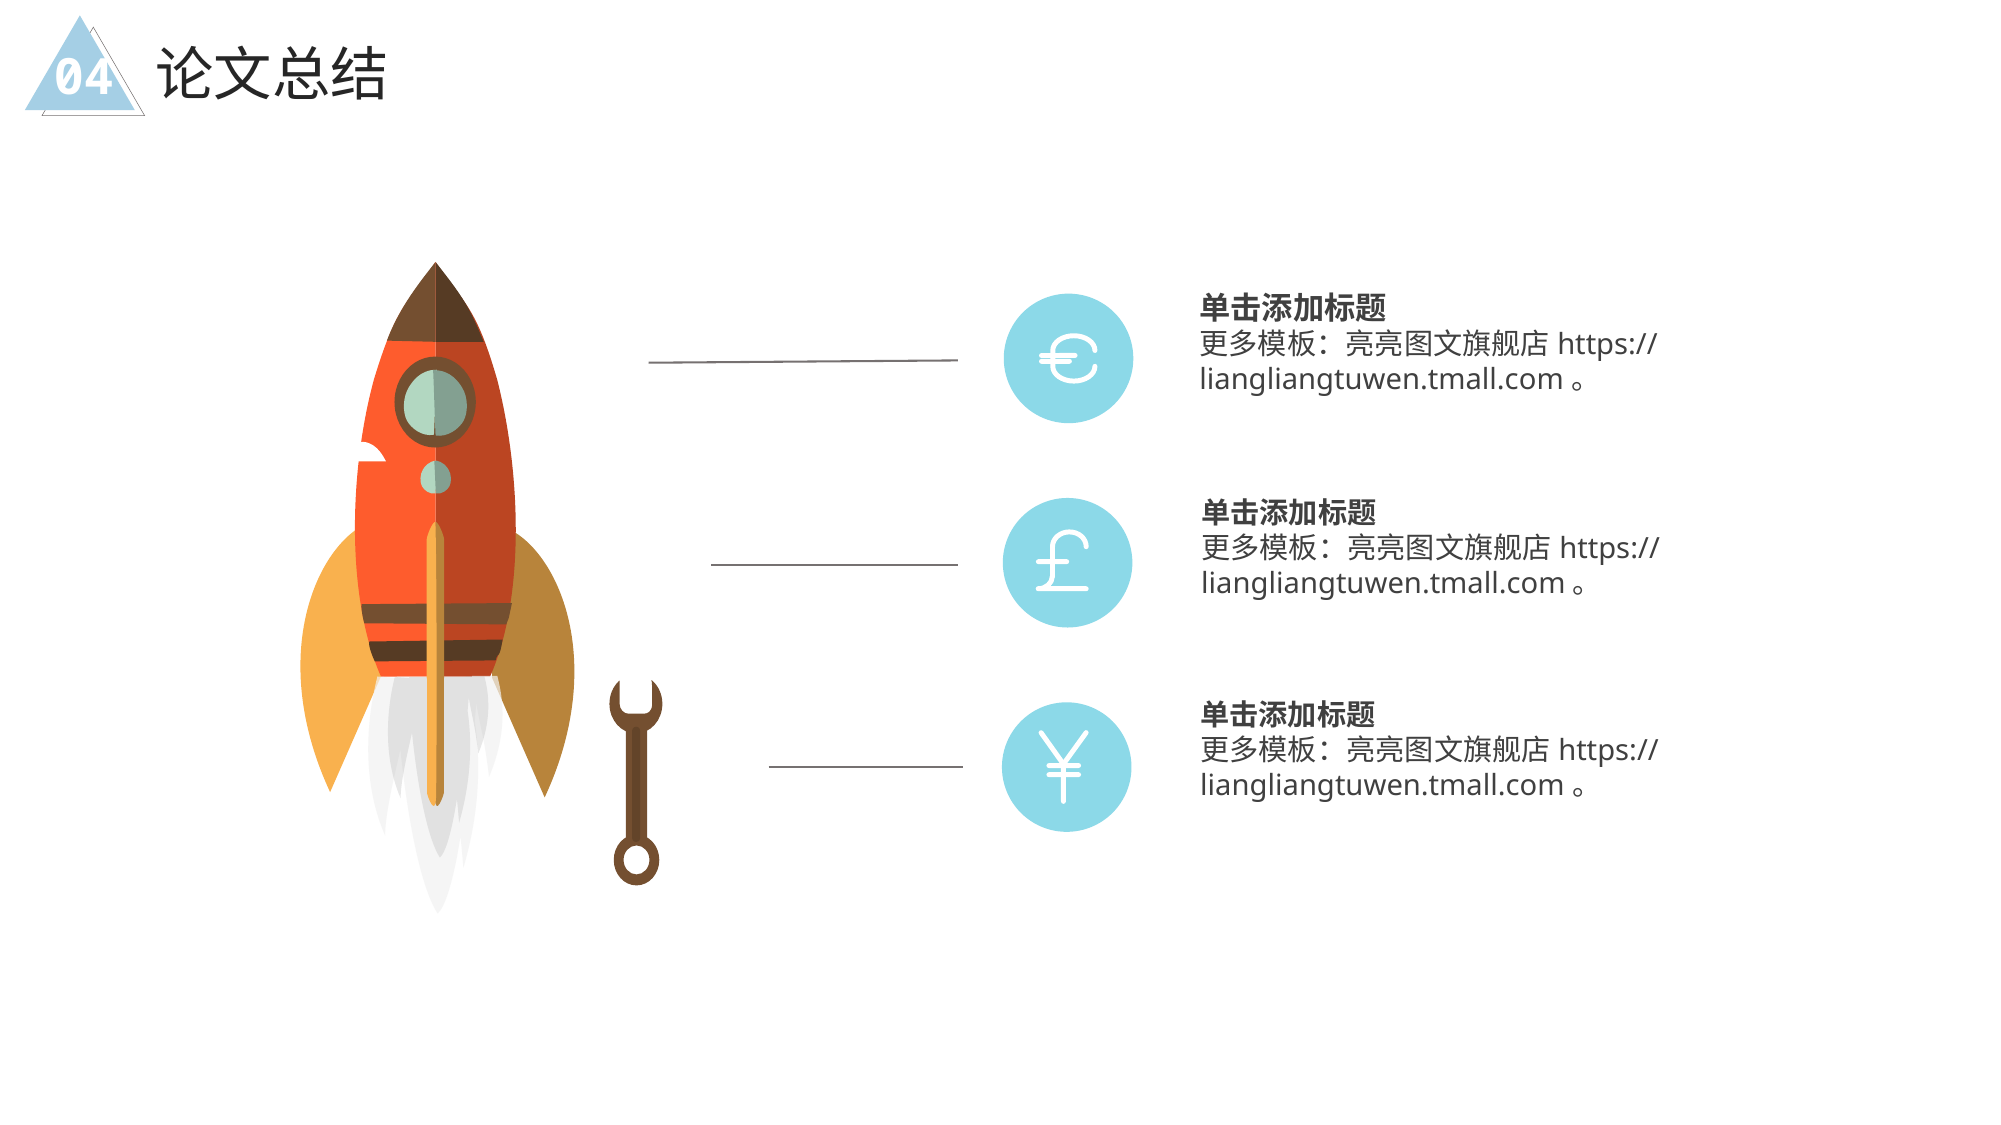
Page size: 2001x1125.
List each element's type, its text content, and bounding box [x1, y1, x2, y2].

text_box 论文总结 [155, 34, 821, 111]
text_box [1001, 686, 1708, 832]
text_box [1003, 278, 1709, 424]
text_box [238, 261, 714, 918]
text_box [1002, 484, 1709, 628]
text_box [24, 15, 145, 116]
